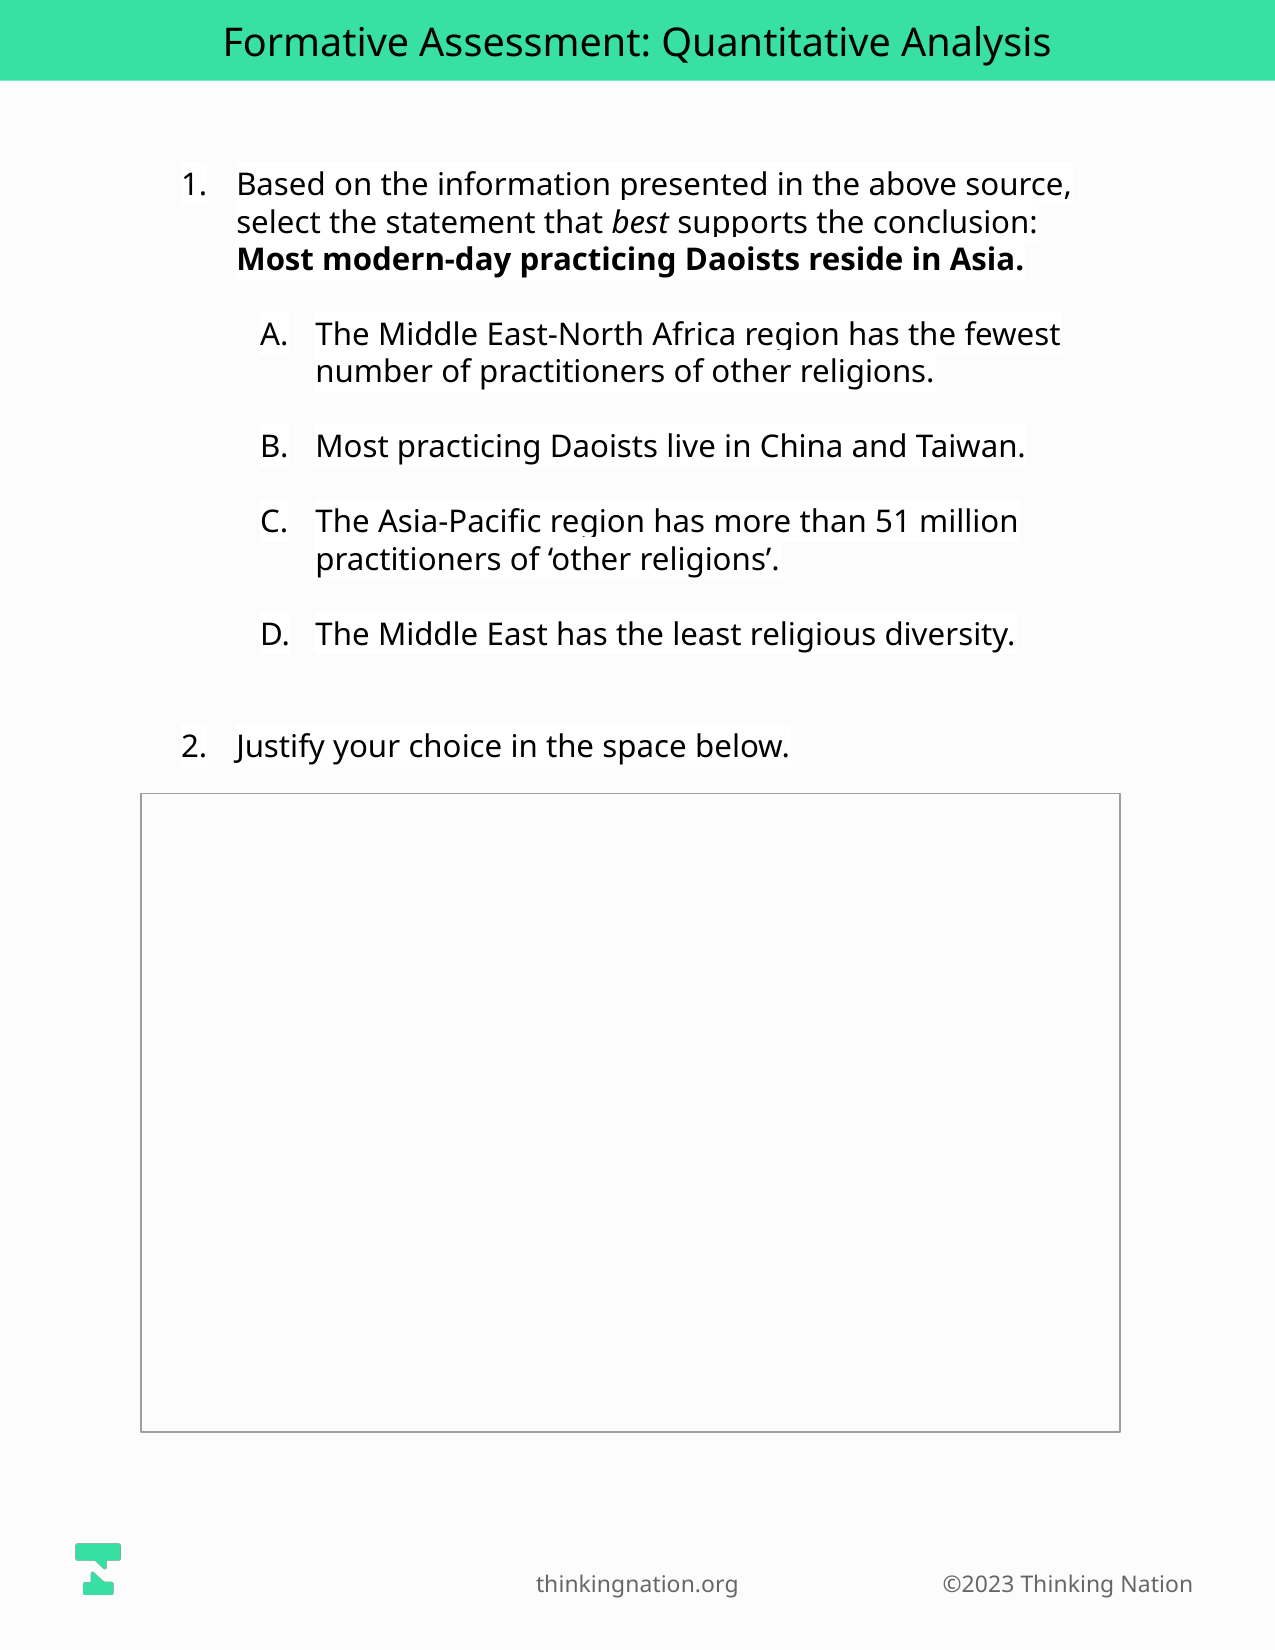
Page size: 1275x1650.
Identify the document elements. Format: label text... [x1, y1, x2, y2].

text_box Formative Assessment: Quantitative Analysis [0, 0, 1275, 81]
picture [62, 1533, 134, 1605]
text_box ©2023 Thinking Nation [907, 1553, 1210, 1605]
text_box Based on the information presented in the above source, select the statement that best supports the conclusion: Most modern-day practicing Daoists reside in Asia. The Middle East-North Africa region has the fewest number of practitioners of other religions. Most practicing Daoists live in China and Taiwan. The Asia-Pacific region has more than 51 million practitioners of ‘other religions’. The Middle East has the least religious diversity. Justify your choice in the space below. [141, 148, 1120, 679]
text_box thinkingnation.org [486, 1553, 789, 1605]
text_box [141, 793, 1120, 1433]
